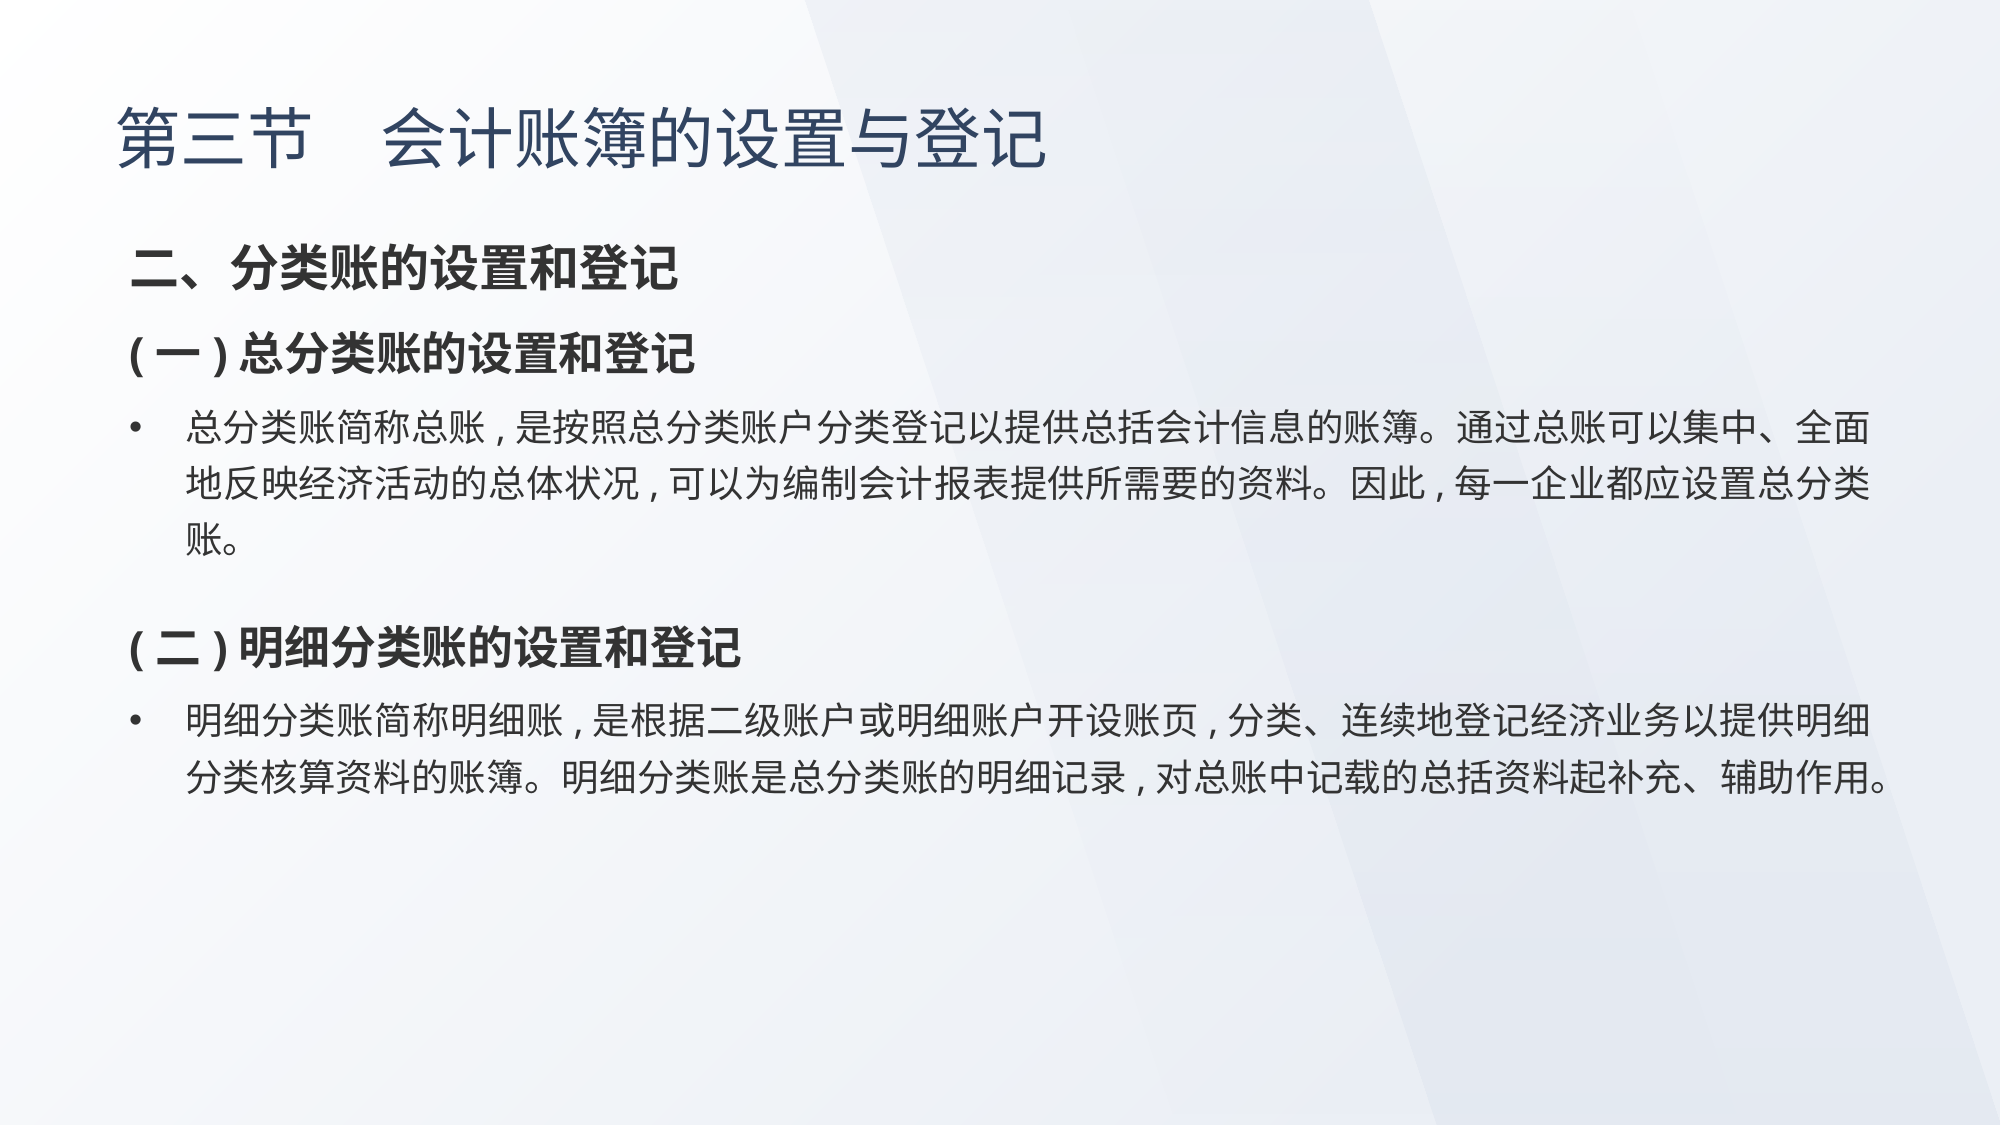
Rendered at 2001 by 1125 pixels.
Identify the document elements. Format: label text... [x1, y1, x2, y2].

text_box 二、分类账的设置和登记 (一)总分类账的设置和登记 总分类账简称总账,是按照总分类账户分类登记以提供总括会计信息的账簿。通过总账可以集中、全面地反映经济活动的总体状况,可以为编制会计报表提供所需要的资料。因此,每一企业都应设置总分类账。 (二)明细分类账的设置和登记 明细分类账简称明细账,是根据二级账户或明细账户开设账页,分类、连续地登记经济业务以提供明细分类核算资料的账簿。明细分类账是总分类账的明细记录,对总账中记载的总括资料起补充、辅助作用。 [114, 213, 1886, 1013]
title 第三节 会计账簿的设置与登记 [114, 59, 1886, 178]
